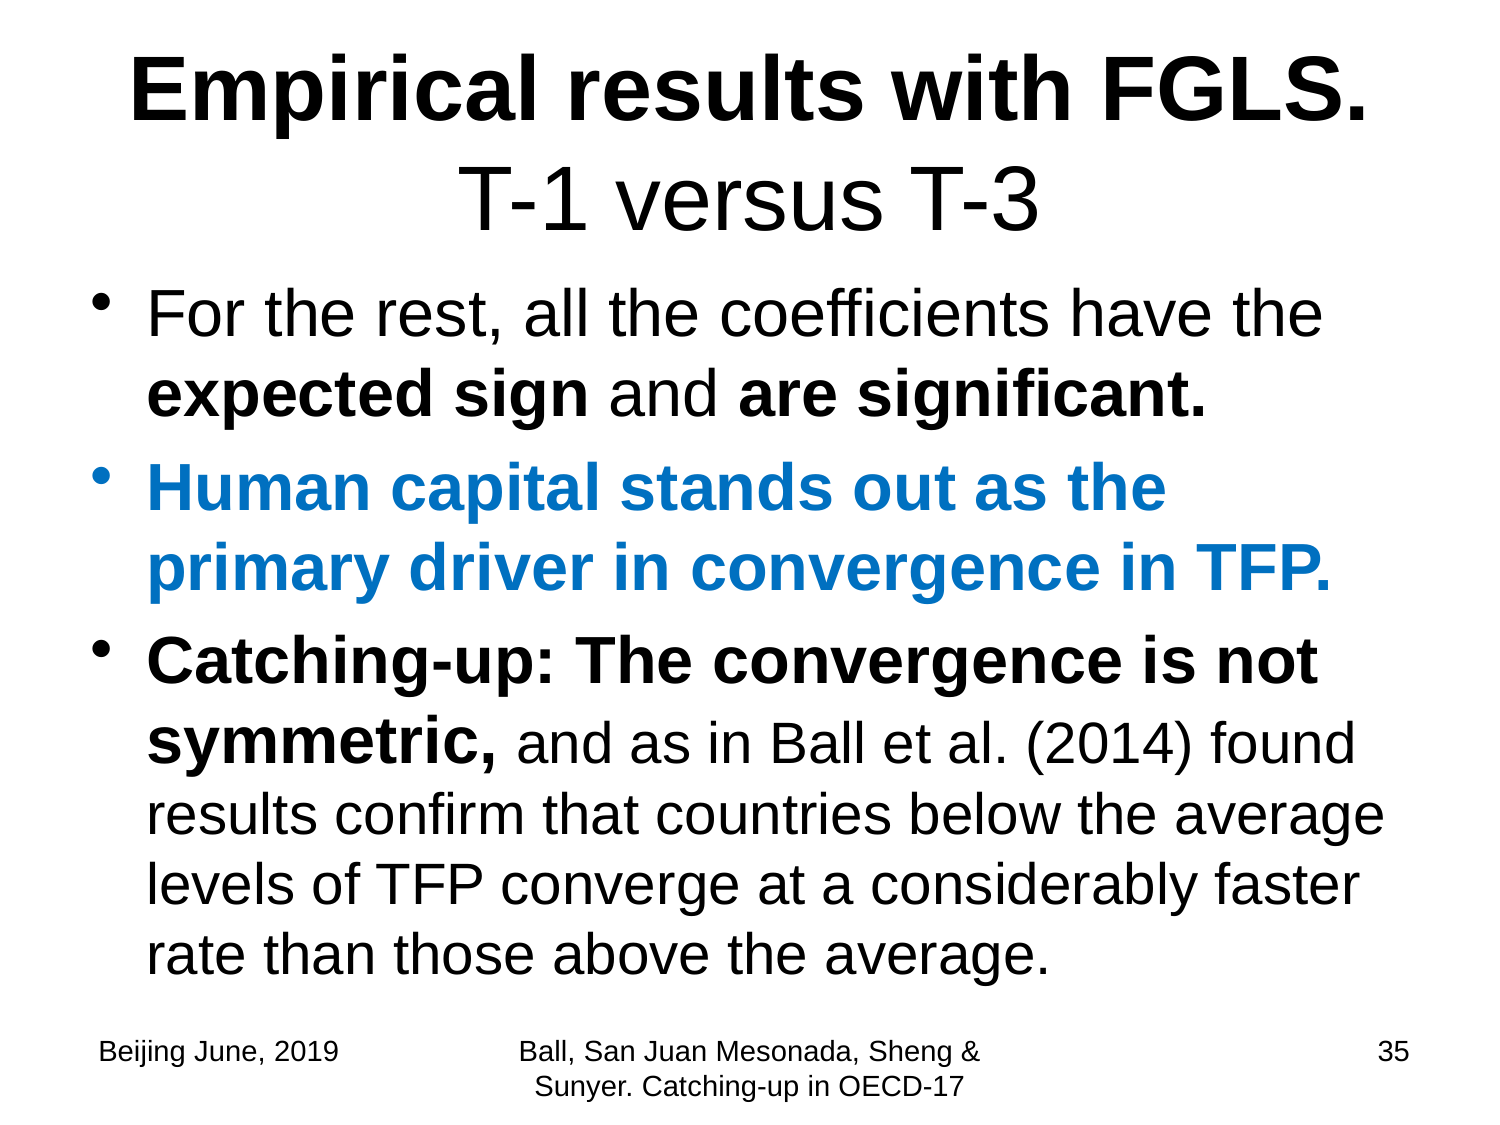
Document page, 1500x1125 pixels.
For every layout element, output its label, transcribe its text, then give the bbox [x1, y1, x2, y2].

list For the rest, all the coefficients have the expected sign and are significant. Human capital stands out as the primary driver in convergence in TFP. Catching-up: The convergence is not symmetric, and as in Ball et al. (2014) found results confirm that countries below the average levels of TFP converge at a considerably faster rate than those above the average. [75, 262, 1425, 1005]
footer Ball, San Juan Mesonada, Sheng & Sunyer. Catching-up in OECD-17 [454, 1024, 1046, 1103]
slide_number 35 [1074, 1024, 1426, 1103]
title Empirical results with FGLS. T-1 versus T-3 [75, 45, 1425, 233]
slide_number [74, 1024, 426, 1103]
